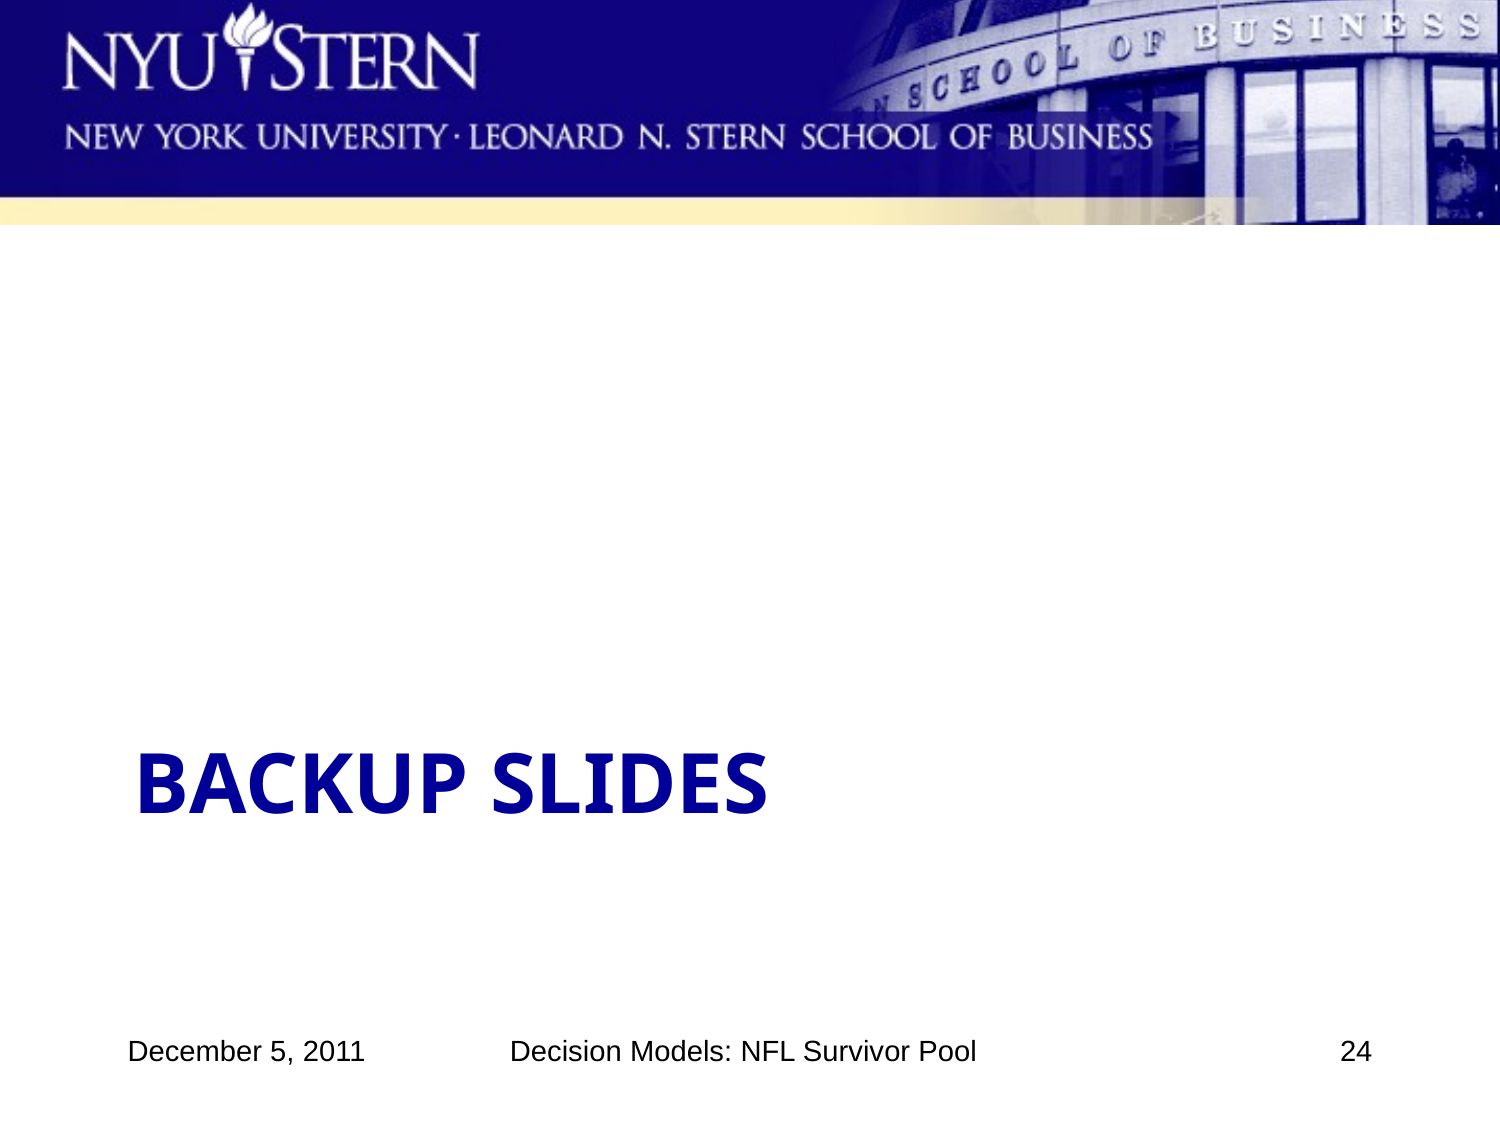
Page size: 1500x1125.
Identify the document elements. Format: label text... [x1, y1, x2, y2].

footer Decision Models: NFL Survivor Pool [474, 1025, 1013, 1100]
slide_number 24 [1074, 1025, 1388, 1100]
picture [0, 0, 1500, 225]
title Backup Slides [118, 722, 1394, 947]
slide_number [112, 1025, 425, 1100]
